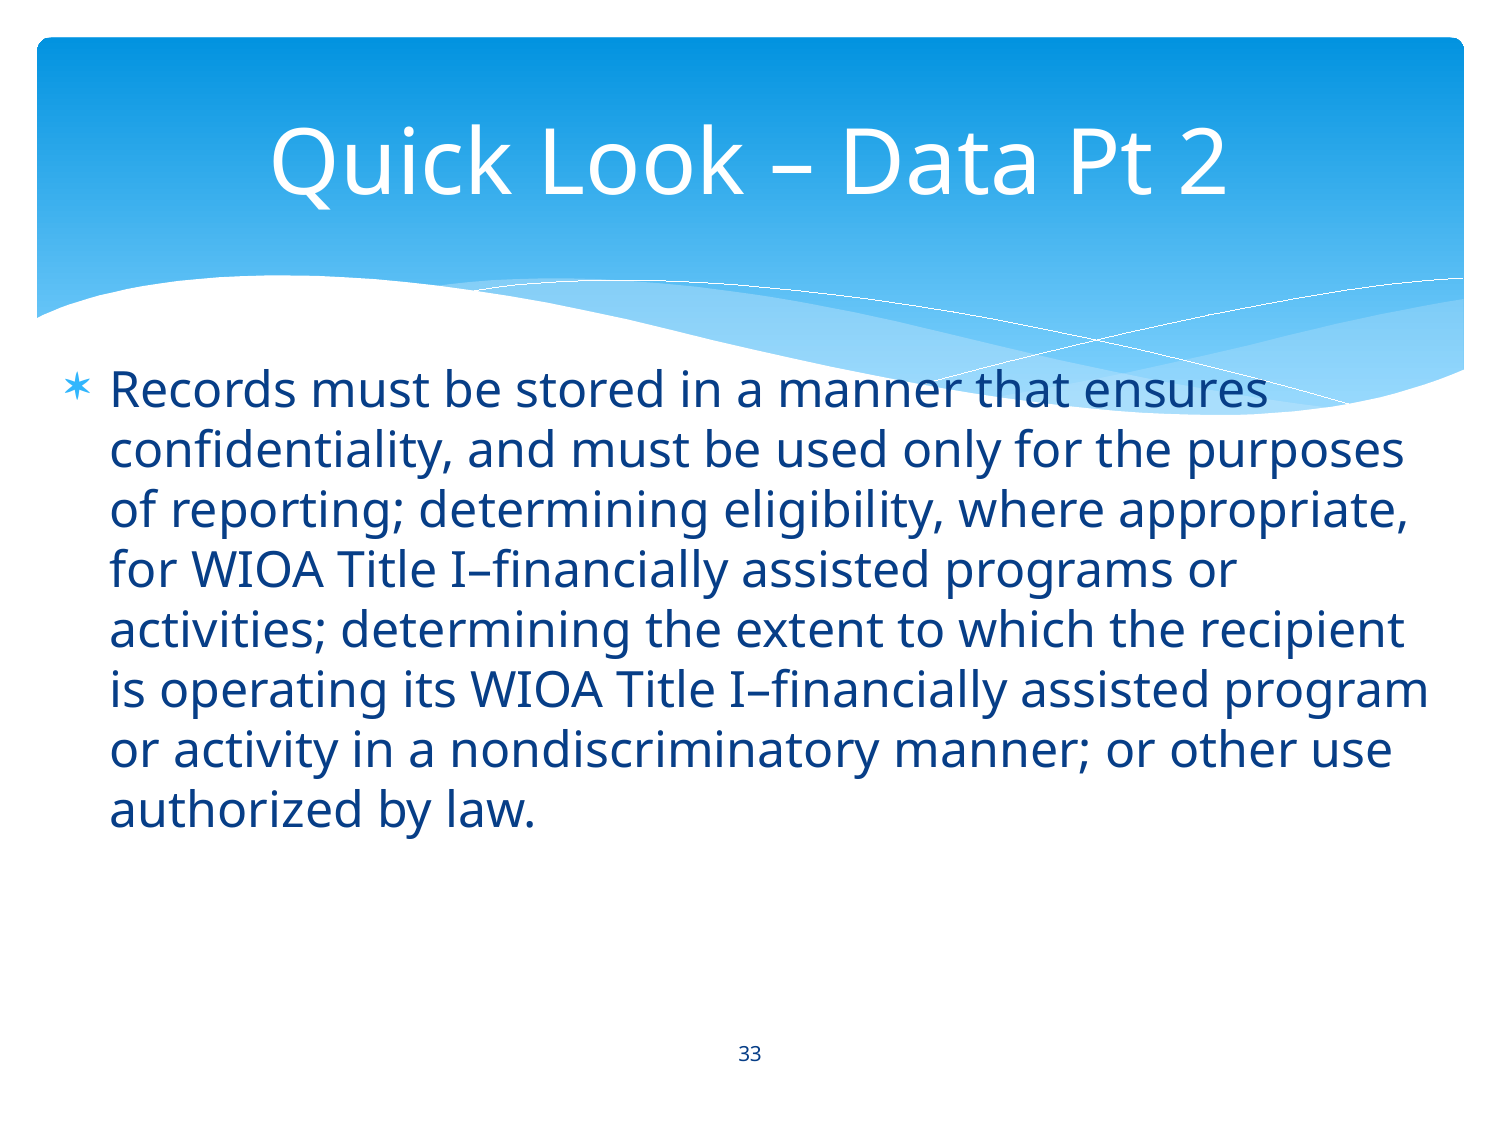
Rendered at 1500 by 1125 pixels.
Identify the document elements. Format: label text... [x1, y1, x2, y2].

list Records must be stored in a manner that ensures confidentiality, and must be used only for the purposes of reporting; determining eligibility, where appropriate, for WIOA Title I–financially assisted programs or activities; determining the extent to which the recipient is operating its WIOA Title I–financially assisted program or activity in a nondiscriminatory manner; or other use authorized by law. [50, 350, 1463, 1005]
slide_number 33 [654, 1025, 846, 1086]
title Quick Look – Data Pt 2 [75, 55, 1425, 261]
